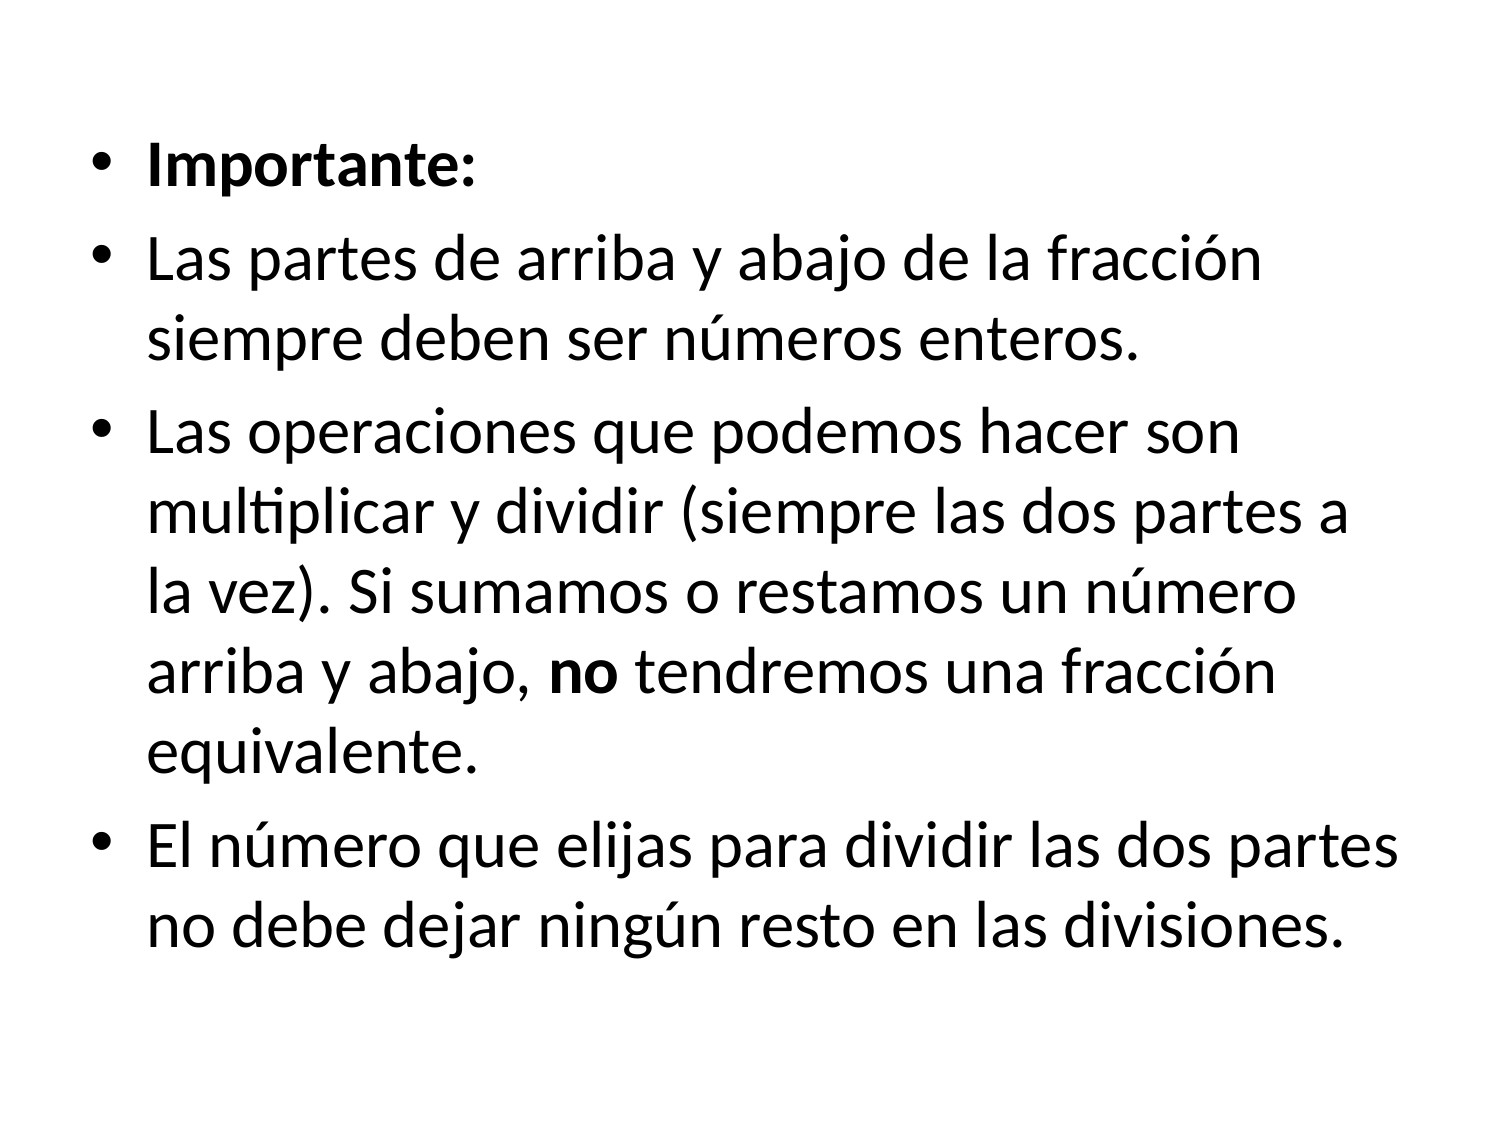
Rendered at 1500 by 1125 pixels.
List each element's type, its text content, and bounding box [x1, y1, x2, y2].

list Importante: Las partes de arriba y abajo de la fracción siempre deben ser números enteros. Las operaciones que podemos hacer son multiplicar y dividir (siempre las dos partes a la vez). Si sumamos o restamos un número arriba y abajo, no tendremos una fracción equivalente. El número que elijas para dividir las dos partes no debe dejar ningún resto en las divisiones. [75, 112, 1425, 1005]
